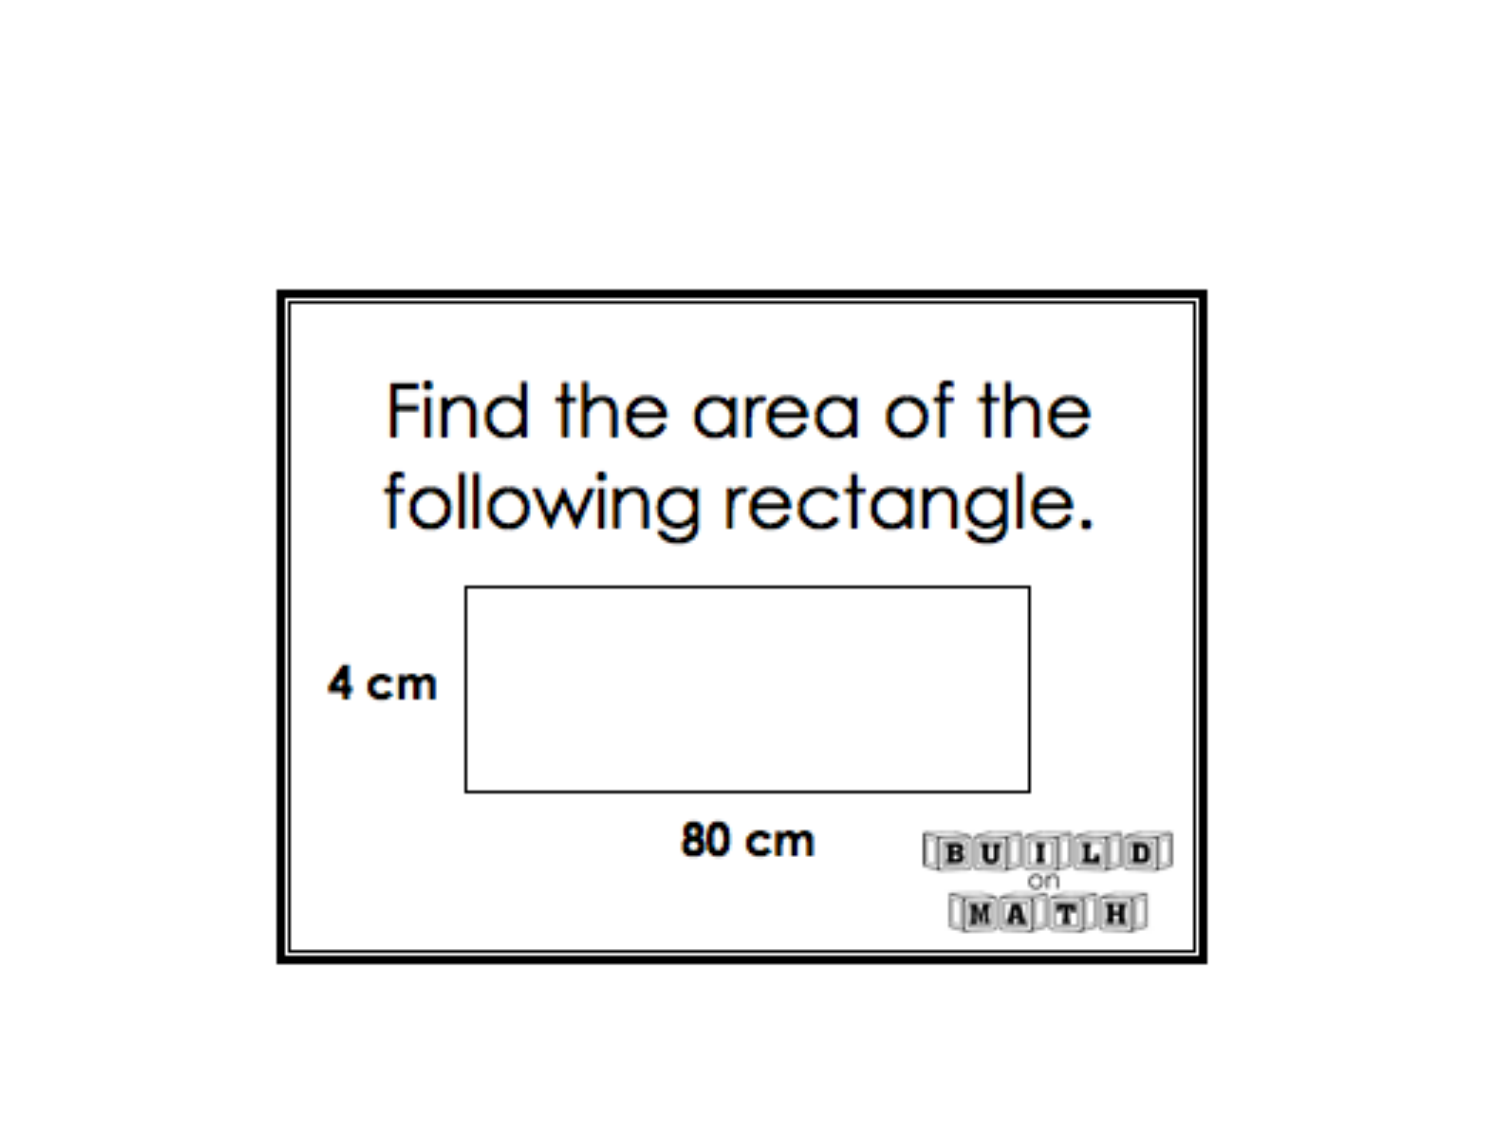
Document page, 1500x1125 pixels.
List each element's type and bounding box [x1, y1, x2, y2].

list [74, 262, 1426, 1006]
